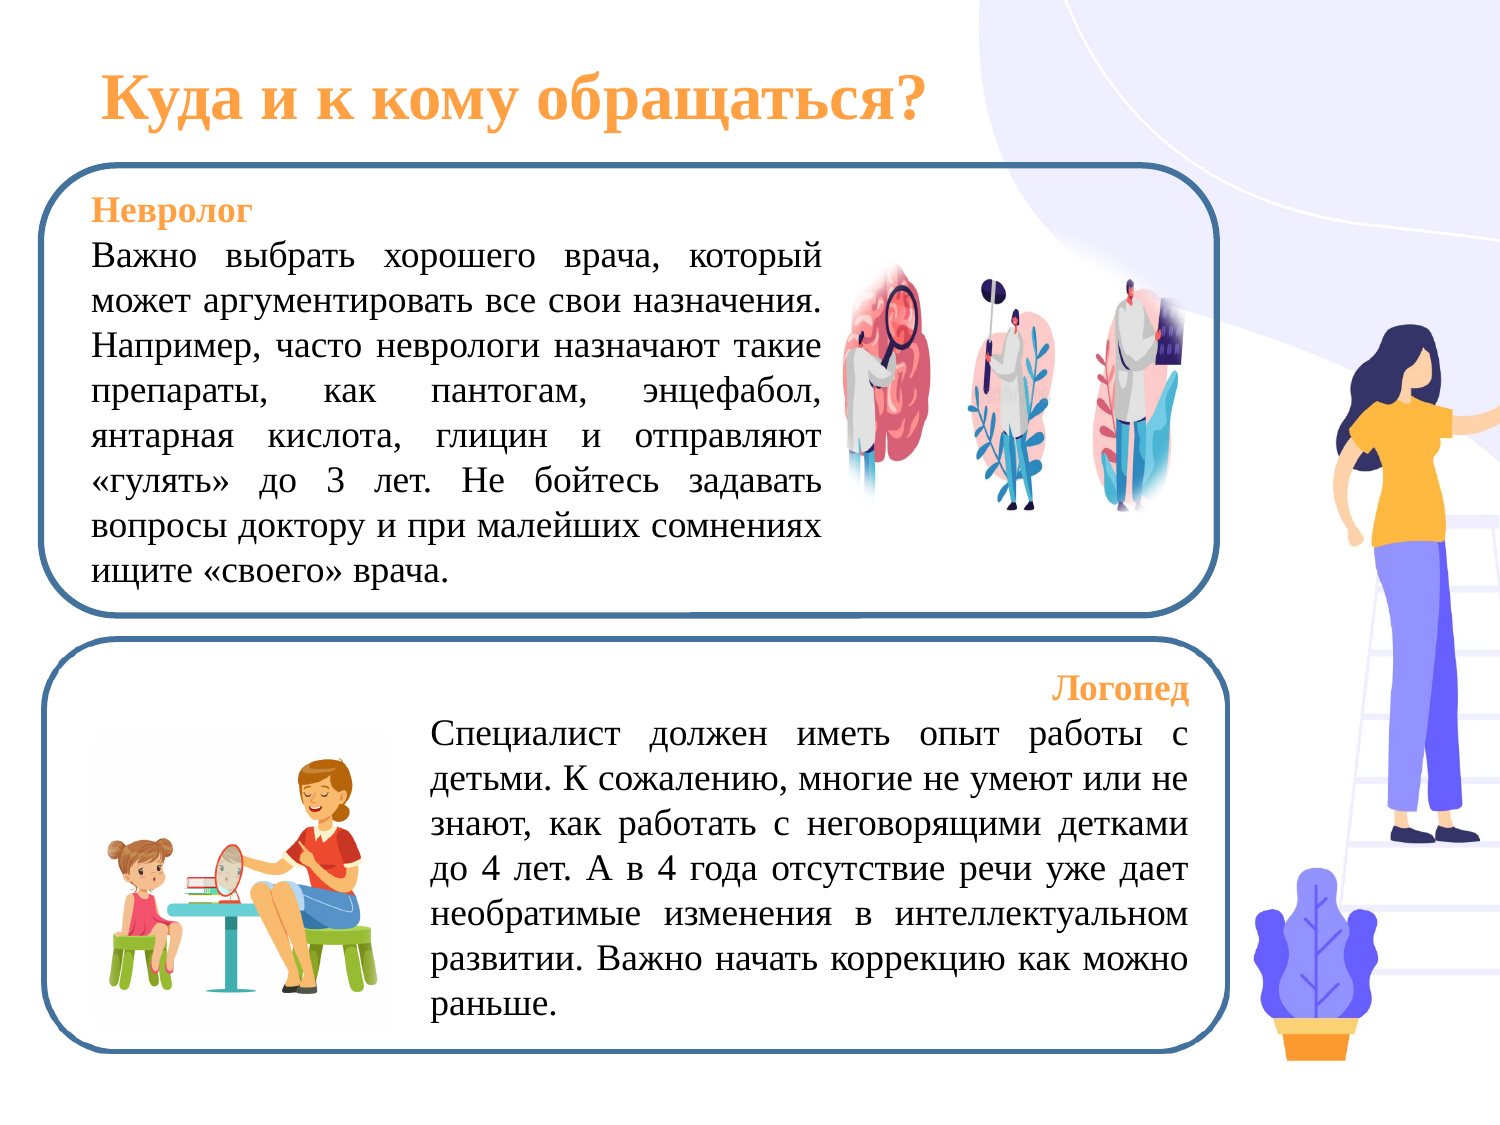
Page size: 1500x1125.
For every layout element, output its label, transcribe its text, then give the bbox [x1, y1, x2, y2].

text_box [39, 164, 1215, 617]
picture [0, 0, 1500, 1125]
text_box Куда и к кому обращаться? [86, 45, 1155, 140]
